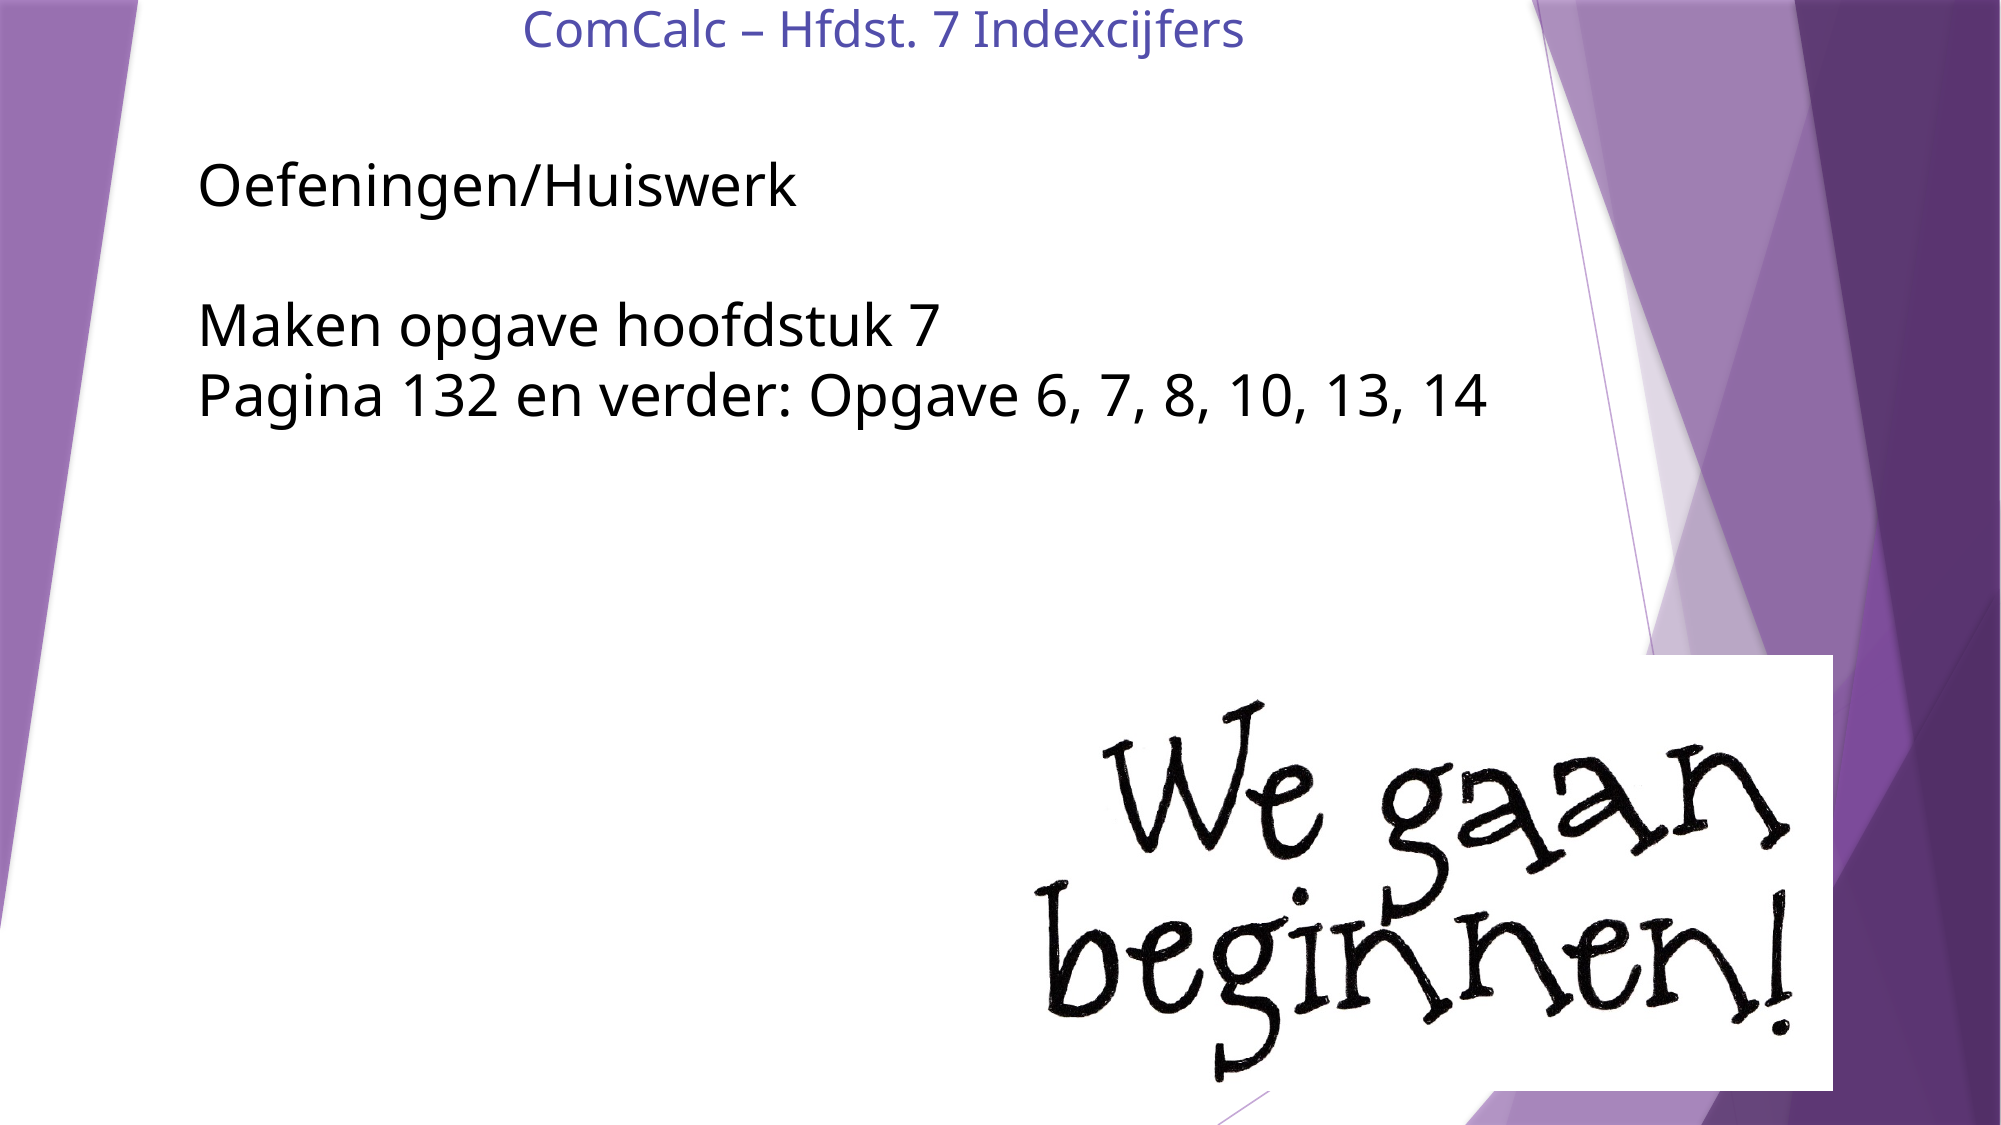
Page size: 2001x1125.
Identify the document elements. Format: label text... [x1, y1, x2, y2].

text_box Oefeningen/Huiswerk Maken opgave hoofdstuk 7 Pagina 132 en verder: Opgave 6, 7, 8, 10, 13, 14 [183, 140, 1720, 436]
picture [994, 654, 1833, 1091]
text_box ComCalc – Hfdst. 7 Indexcijfers [0, 0, 1769, 66]
